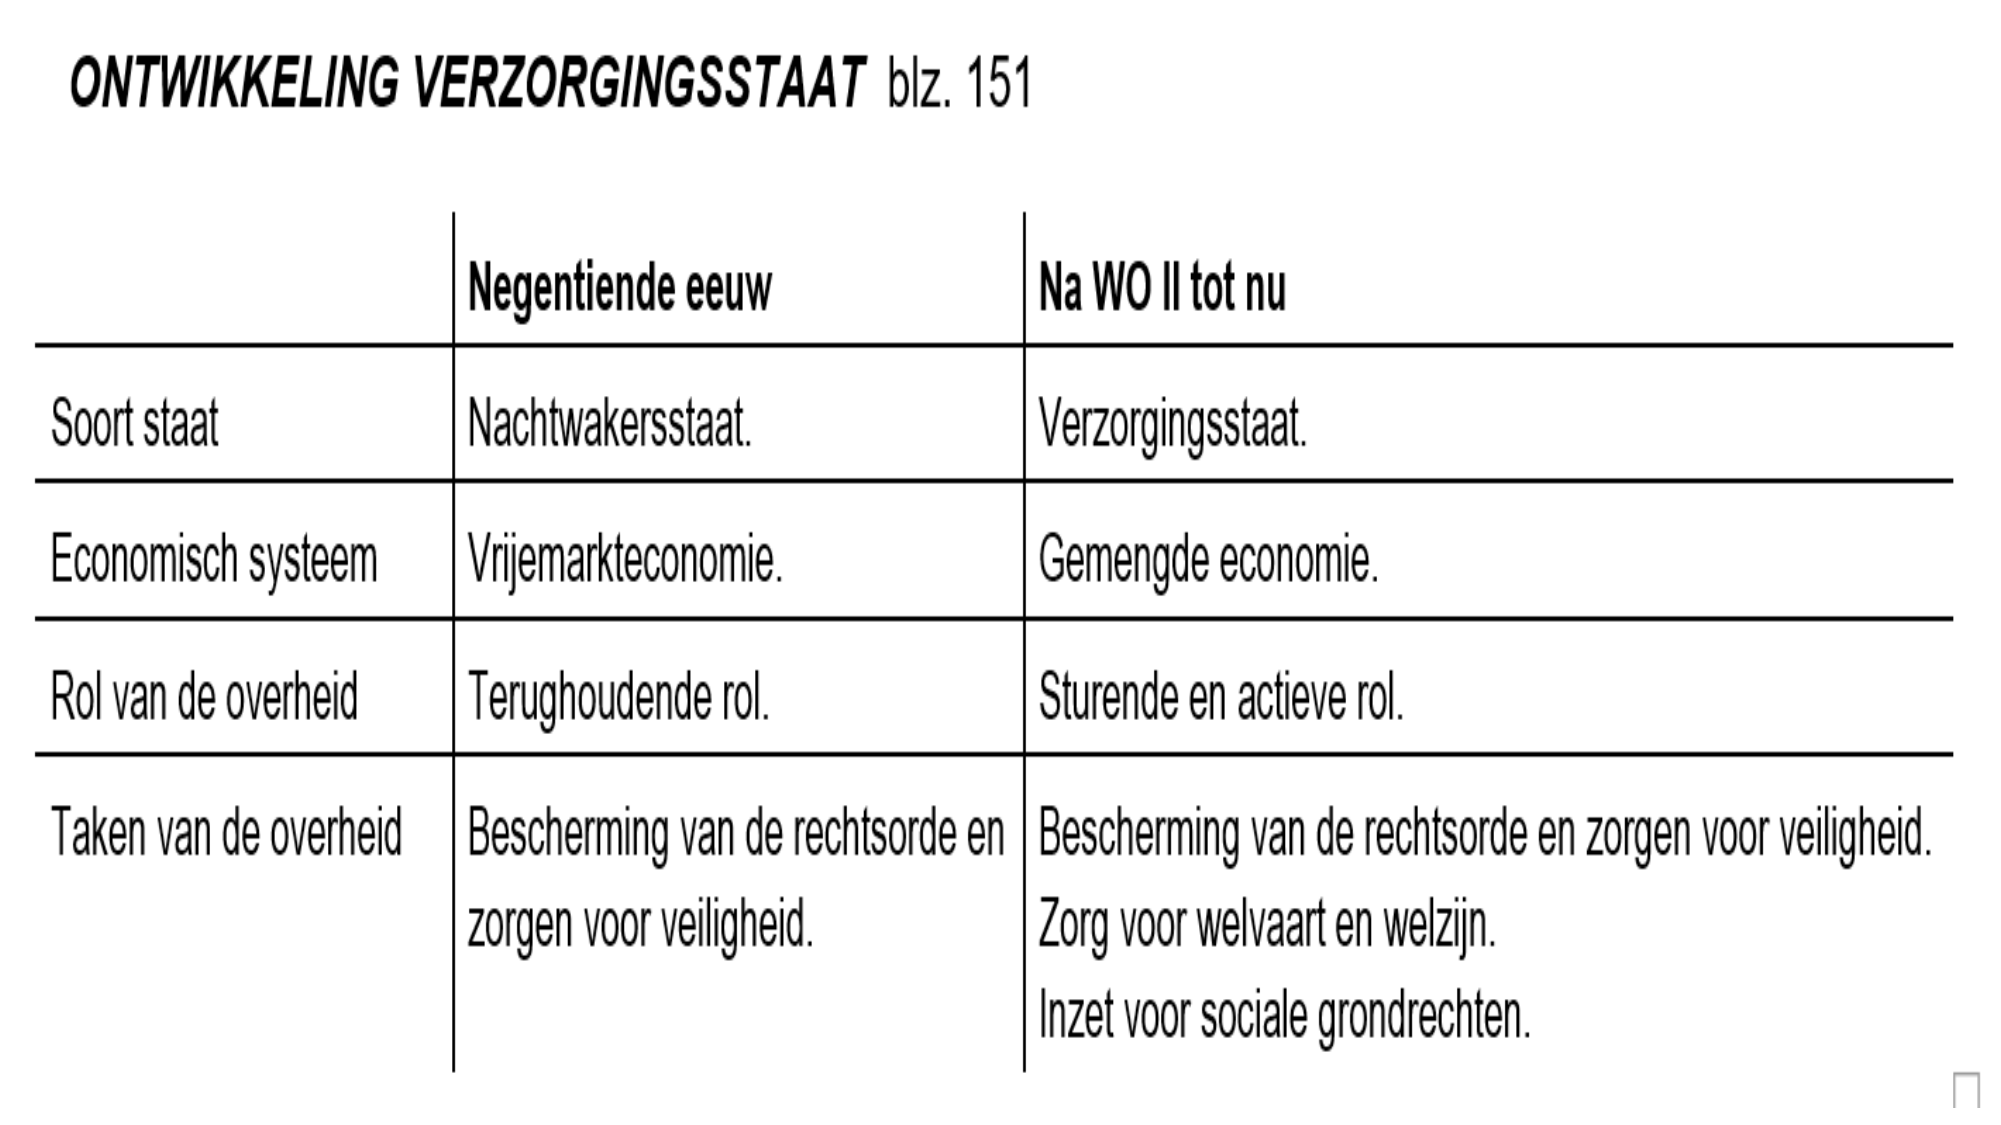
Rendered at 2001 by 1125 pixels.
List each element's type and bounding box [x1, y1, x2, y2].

list [0, 21, 2000, 1108]
